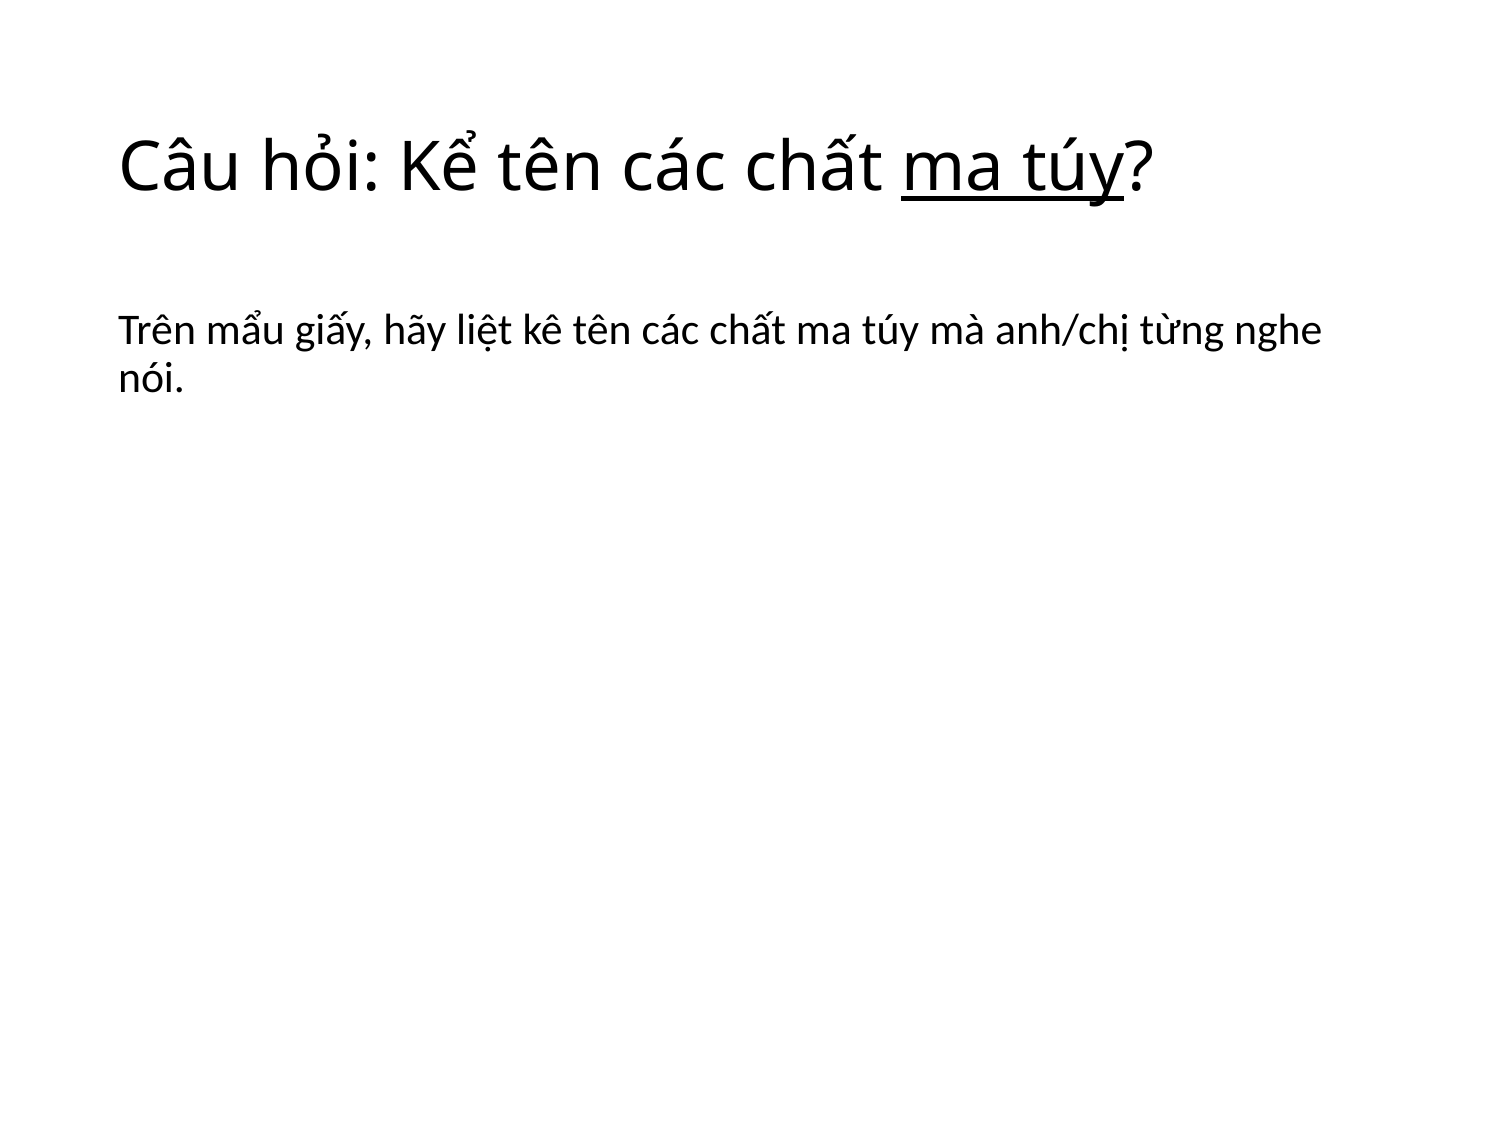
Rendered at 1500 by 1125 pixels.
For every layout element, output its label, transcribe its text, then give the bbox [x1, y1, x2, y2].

title Câu hỏi: Kể tên các chất ma túy? [103, 59, 1397, 278]
list Trên mẩu giấy, hãy liệt kê tên các chất ma túy mà anh/chị từng nghe nói. [103, 299, 1397, 1014]
